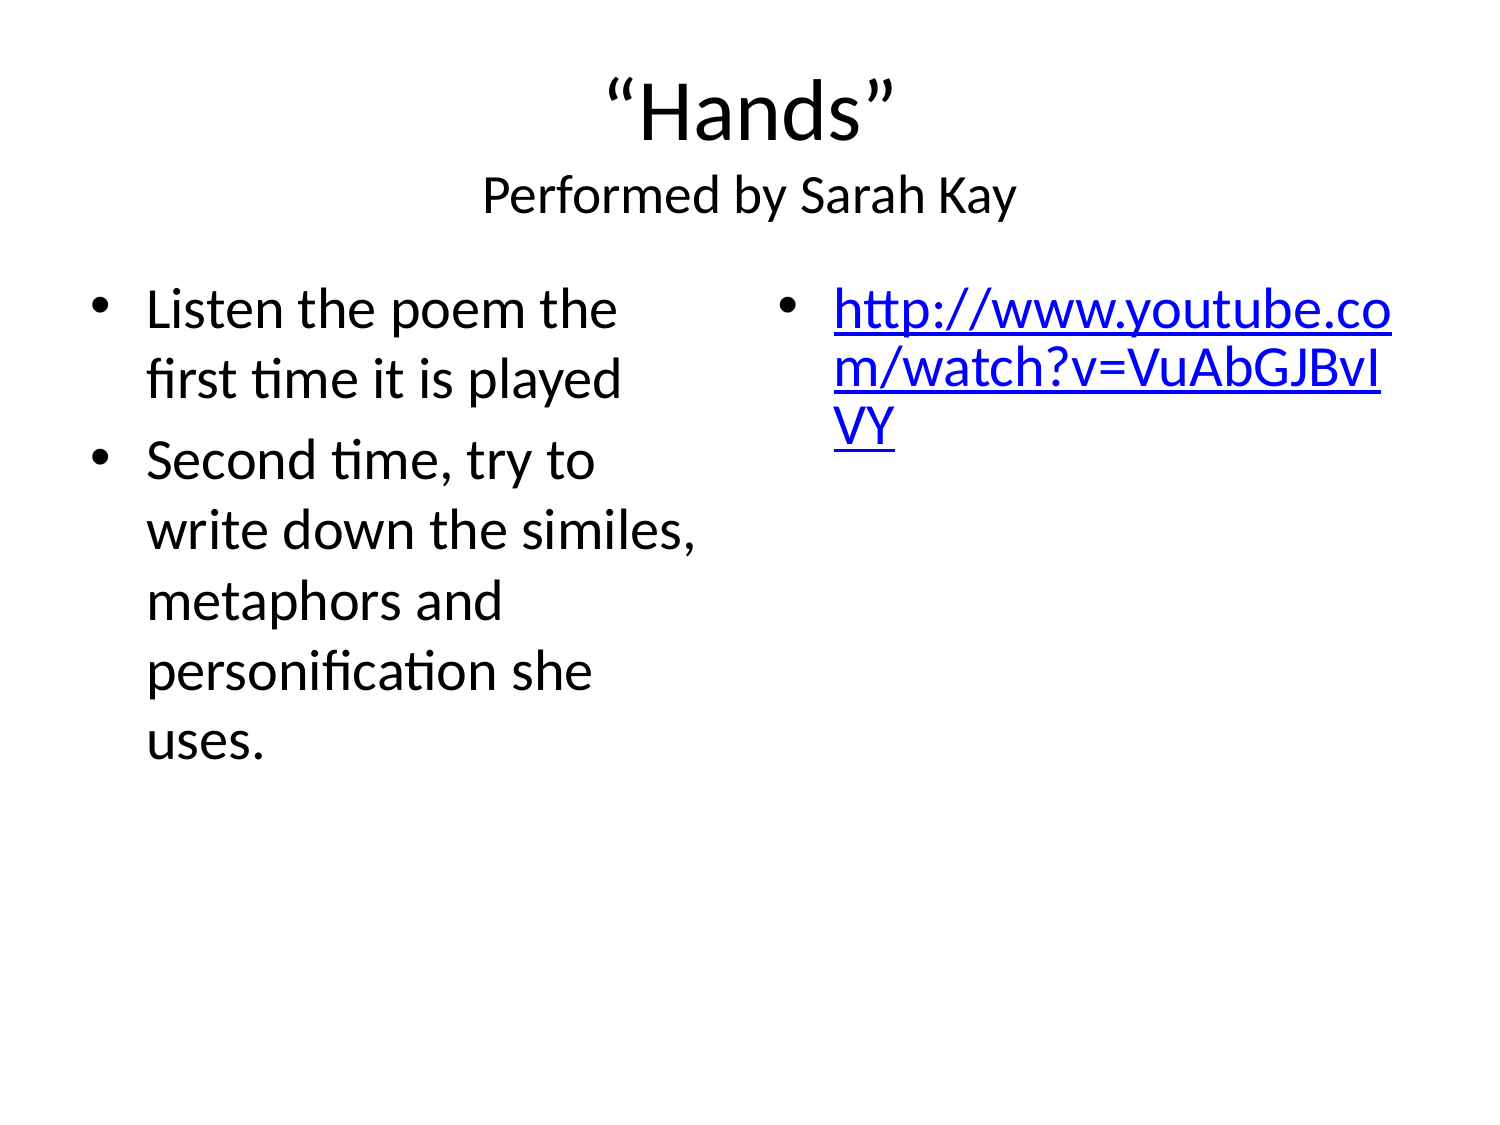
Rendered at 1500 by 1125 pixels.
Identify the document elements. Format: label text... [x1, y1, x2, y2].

list Listen the poem the first time it is played Second time, try to write down the similes, metaphors and personification she uses. [75, 262, 738, 1005]
title “Hands” Performed by Sarah Kay [75, 45, 1425, 233]
list http://www.youtube.com/watch?v=VuAbGJBvIVY [762, 262, 1425, 1005]
